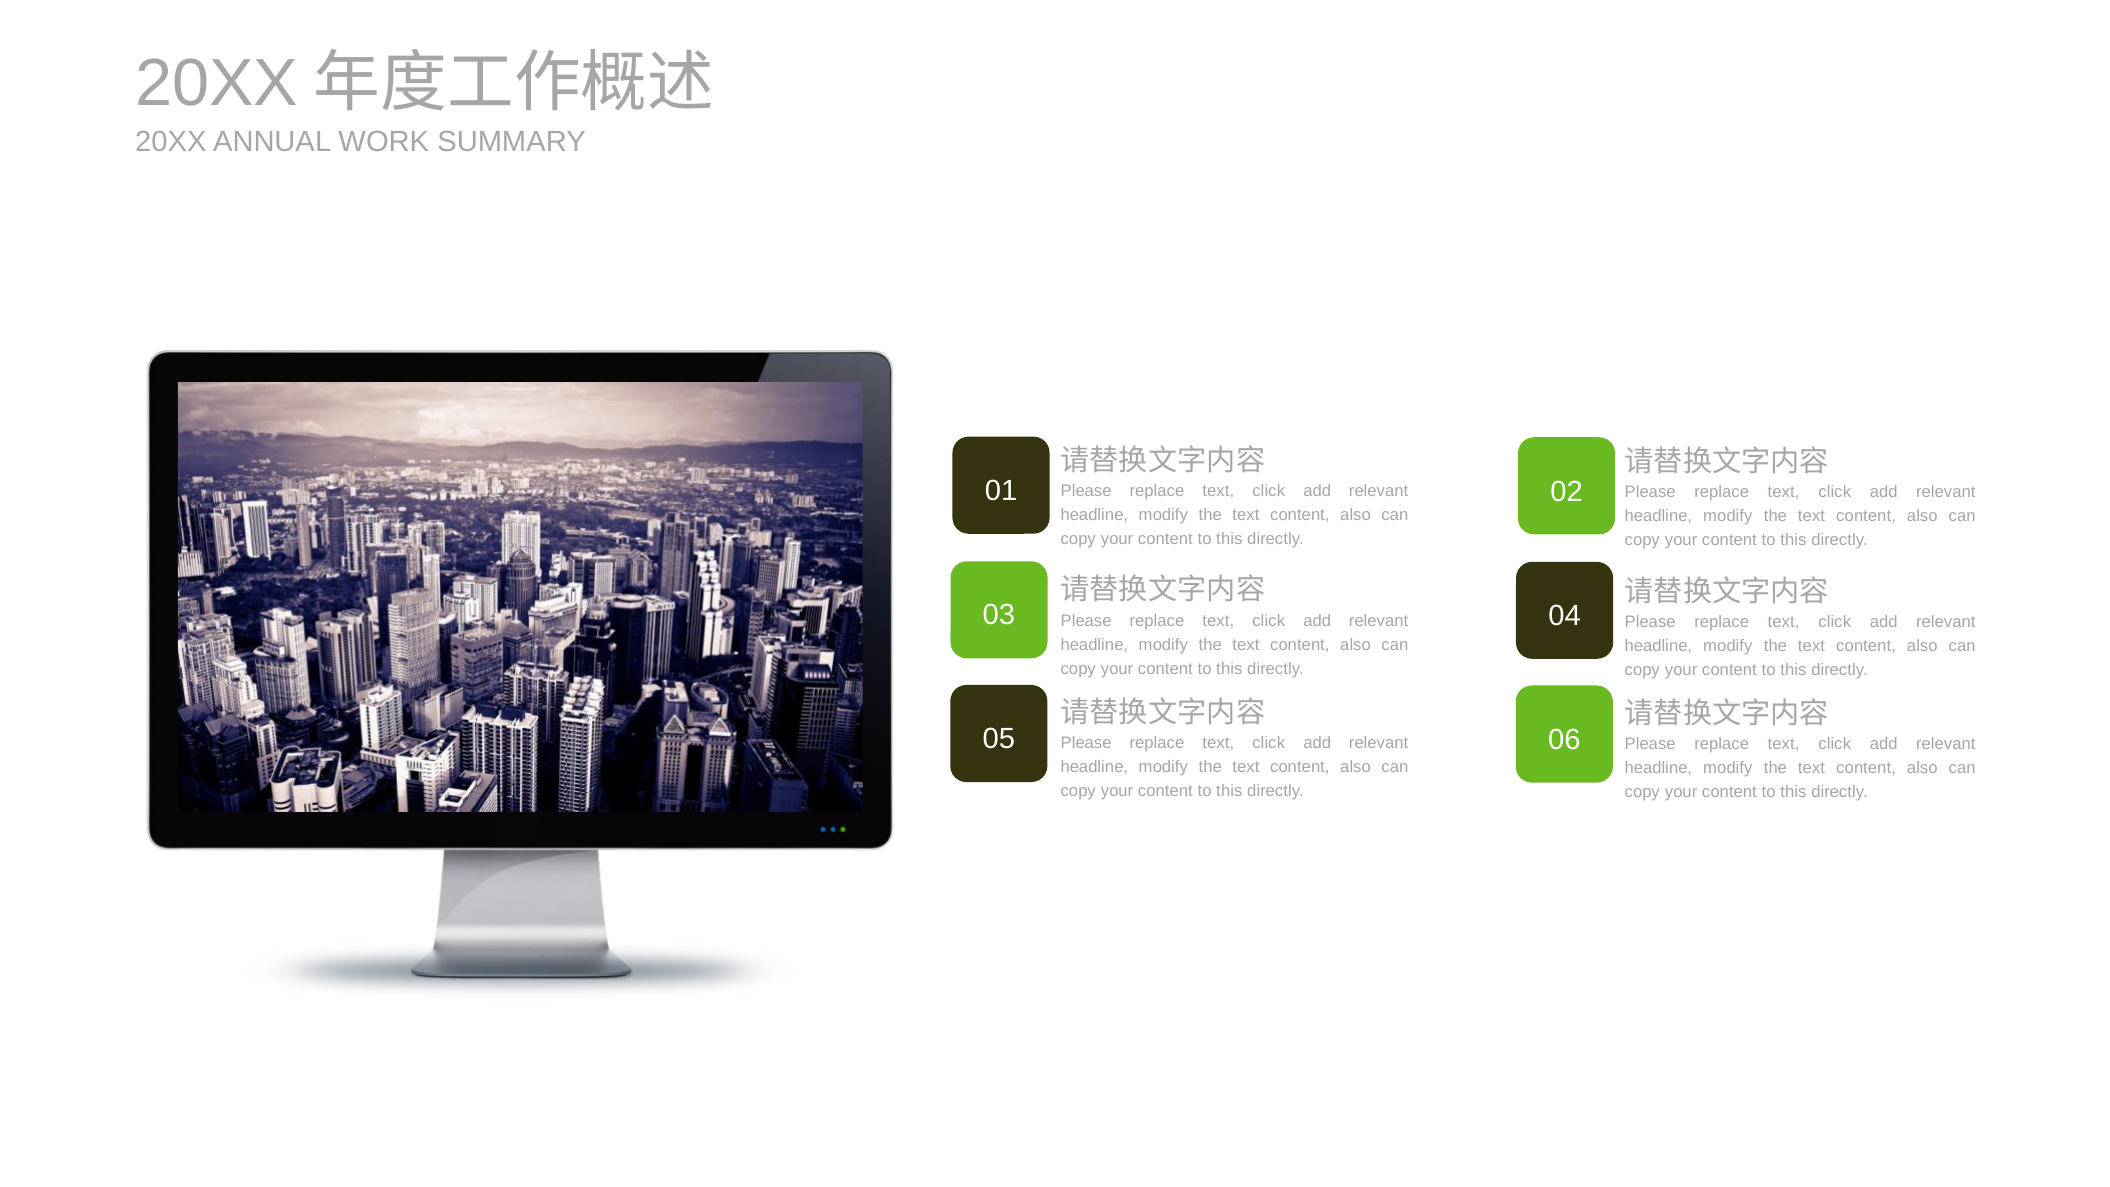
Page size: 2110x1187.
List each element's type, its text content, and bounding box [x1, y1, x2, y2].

text_box 03 [949, 560, 1049, 660]
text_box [1624, 435, 1976, 803]
text_box 05 [949, 683, 1049, 784]
text_box 20XX年度工作概述 [135, 38, 783, 119]
text_box 04 [1514, 560, 1615, 660]
text_box 02 [1516, 436, 1617, 536]
text_box 06 [1514, 684, 1615, 784]
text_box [1060, 434, 1409, 802]
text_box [119, 350, 921, 1005]
text_box 01 [951, 435, 1051, 535]
text_box 20XX ANNUAL WORK SUMMARY [135, 122, 596, 158]
